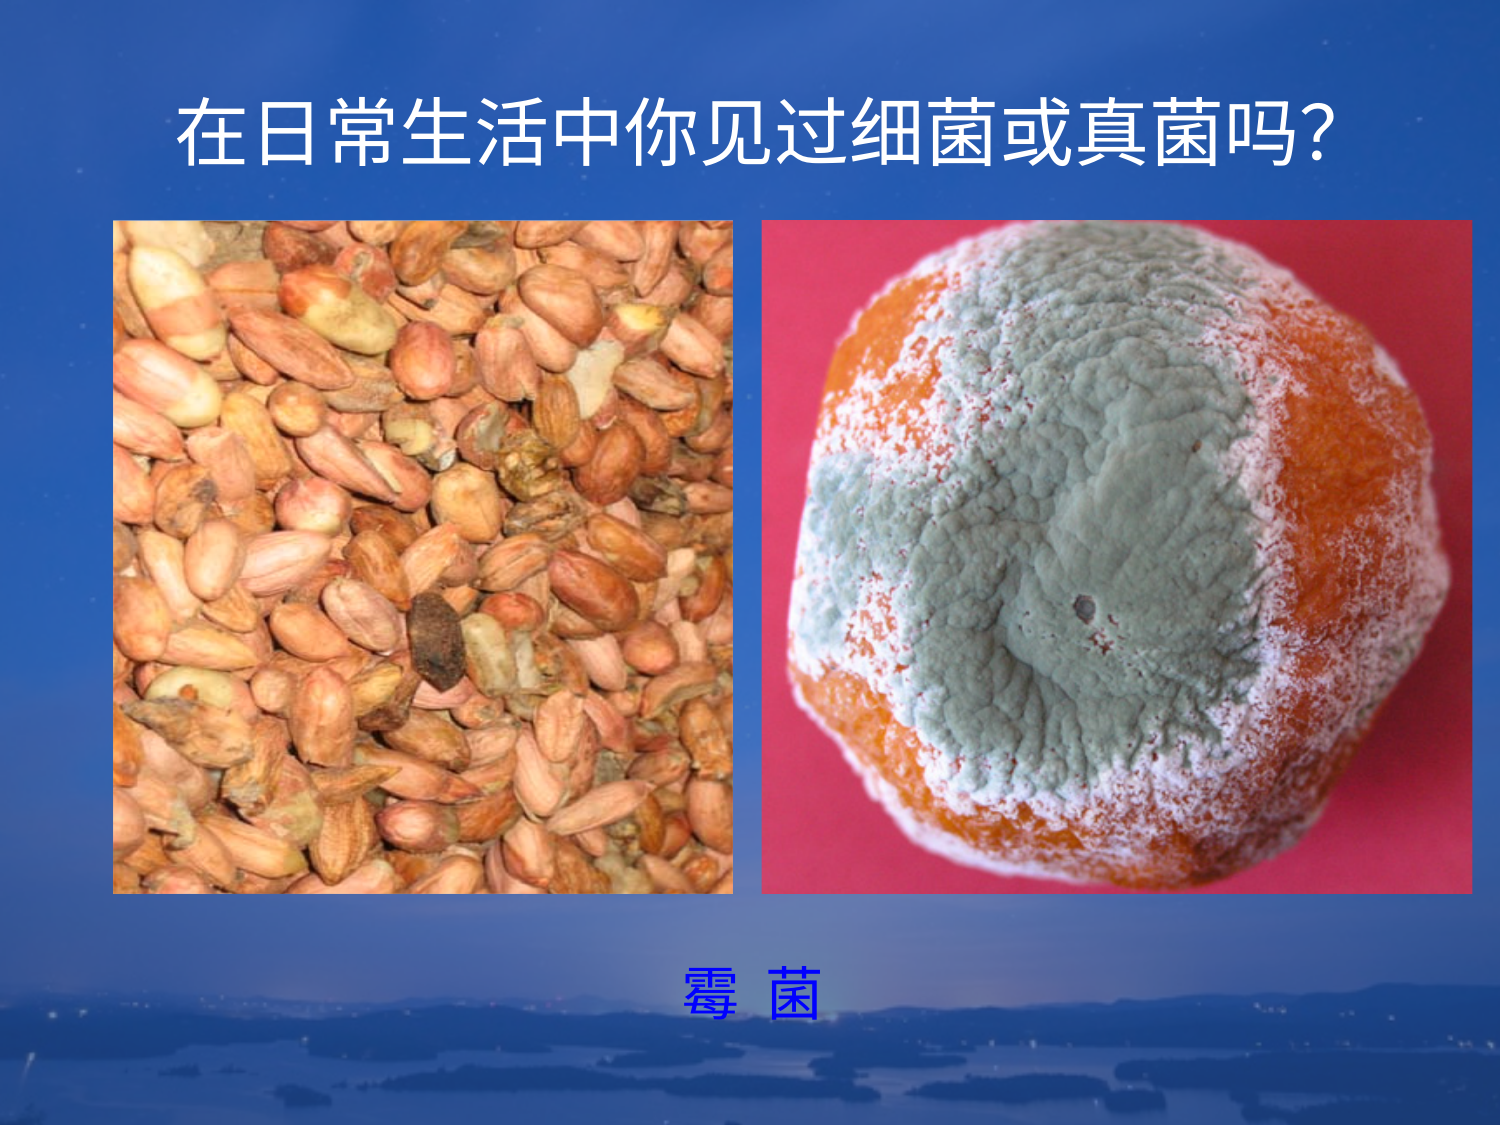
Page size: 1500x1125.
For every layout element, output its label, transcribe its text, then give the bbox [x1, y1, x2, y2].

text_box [111, 219, 1473, 1036]
text_box 在日常生活中你见过细菌或真菌吗？ [159, 78, 1459, 183]
